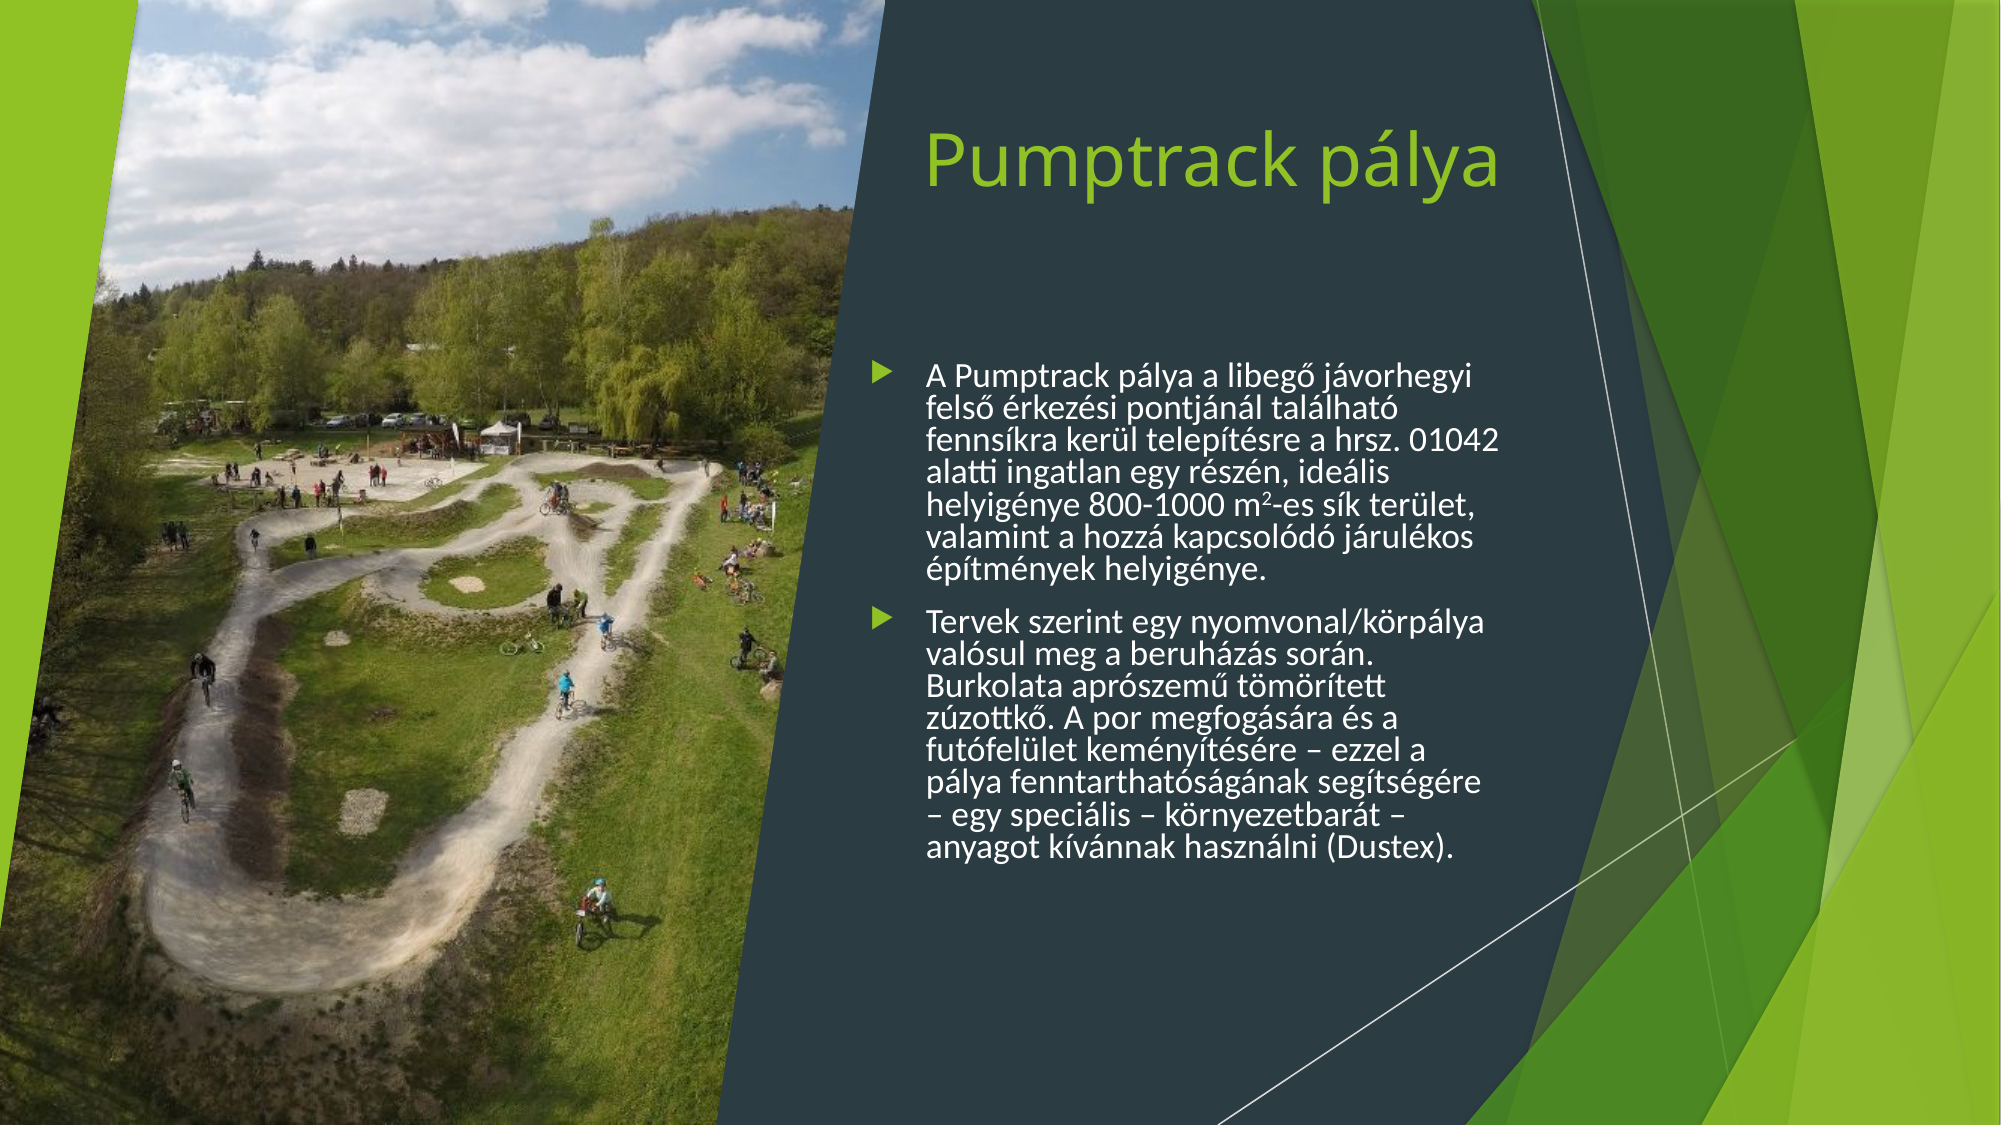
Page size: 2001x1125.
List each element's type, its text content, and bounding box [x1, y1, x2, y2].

title Pumptrack pálya [908, 99, 1522, 317]
list A Pumptrack pálya a libegő jávorhegyi felső érkezési pontjánál található fennsíkra kerül telepítésre a hrsz. 01042 alatti ingatlan egy részén, ideális helyigénye 800-1000 m2-es sík terület, valamint a hozzá kapcsolódó járulékos építmények helyigénye. Tervek szerint egy nyomvonal/körpálya valósul meg a beruházás során. Burkolata aprószemű tömörített zúzottkő. A por megfogására és a futófelület keményítésére – ezzel a pálya fenntarthatóságának segítségére – egy speciális – környezetbarát – anyagot kívánnak használni (Dustex). [890, 354, 1522, 992]
picture [0, 0, 886, 1125]
